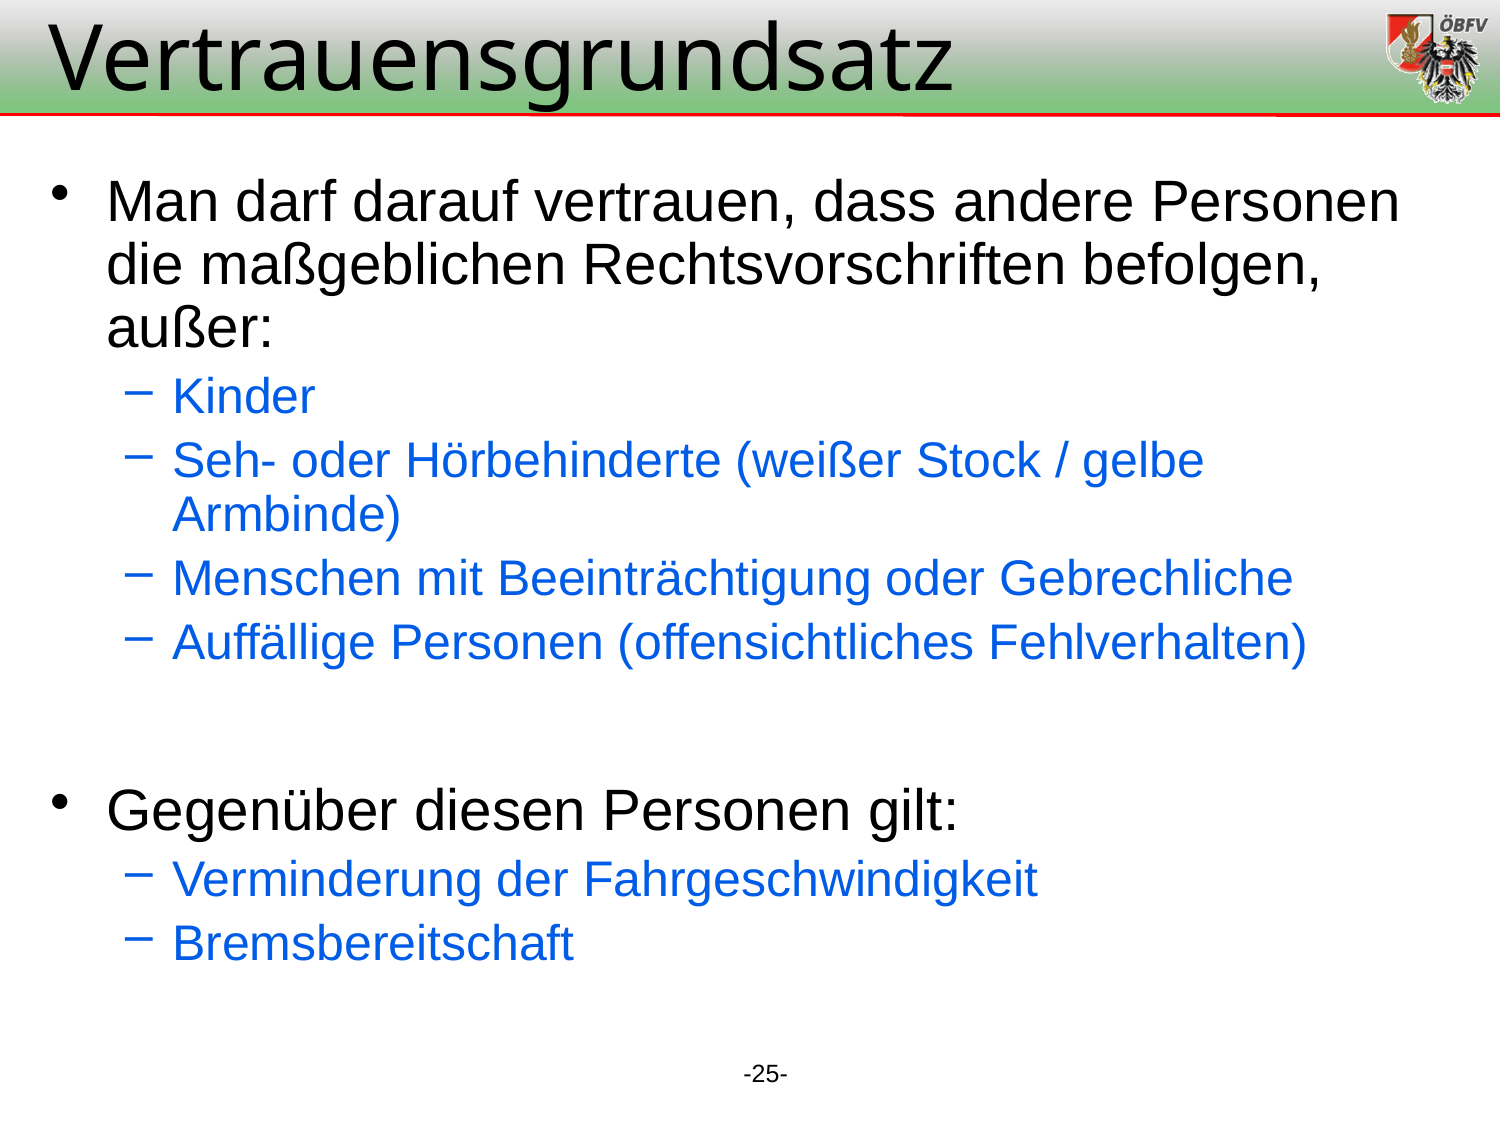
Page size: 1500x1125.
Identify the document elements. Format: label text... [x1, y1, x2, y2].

picture [0, 0, 1500, 113]
list Man darf darauf vertrauen, dass andere Personen die maßgeblichen Rechtsvorschriften befolgen, außer: Kinder Seh- oder Hörbehinderte (weißer Stock / gelbe Armbinde) Menschen mit Beeinträchtigung oder Gebrechliche Auffällige Personen (offensichtliches Fehlverhalten) Gegenüber diesen Personen gilt: Verminderung der Fahrgeschwindigkeit Bremsbereitschaft [35, 164, 1418, 1032]
title Vertrauensgrundsatz [33, 10, 1384, 98]
slide_number -25- [609, 1049, 923, 1101]
